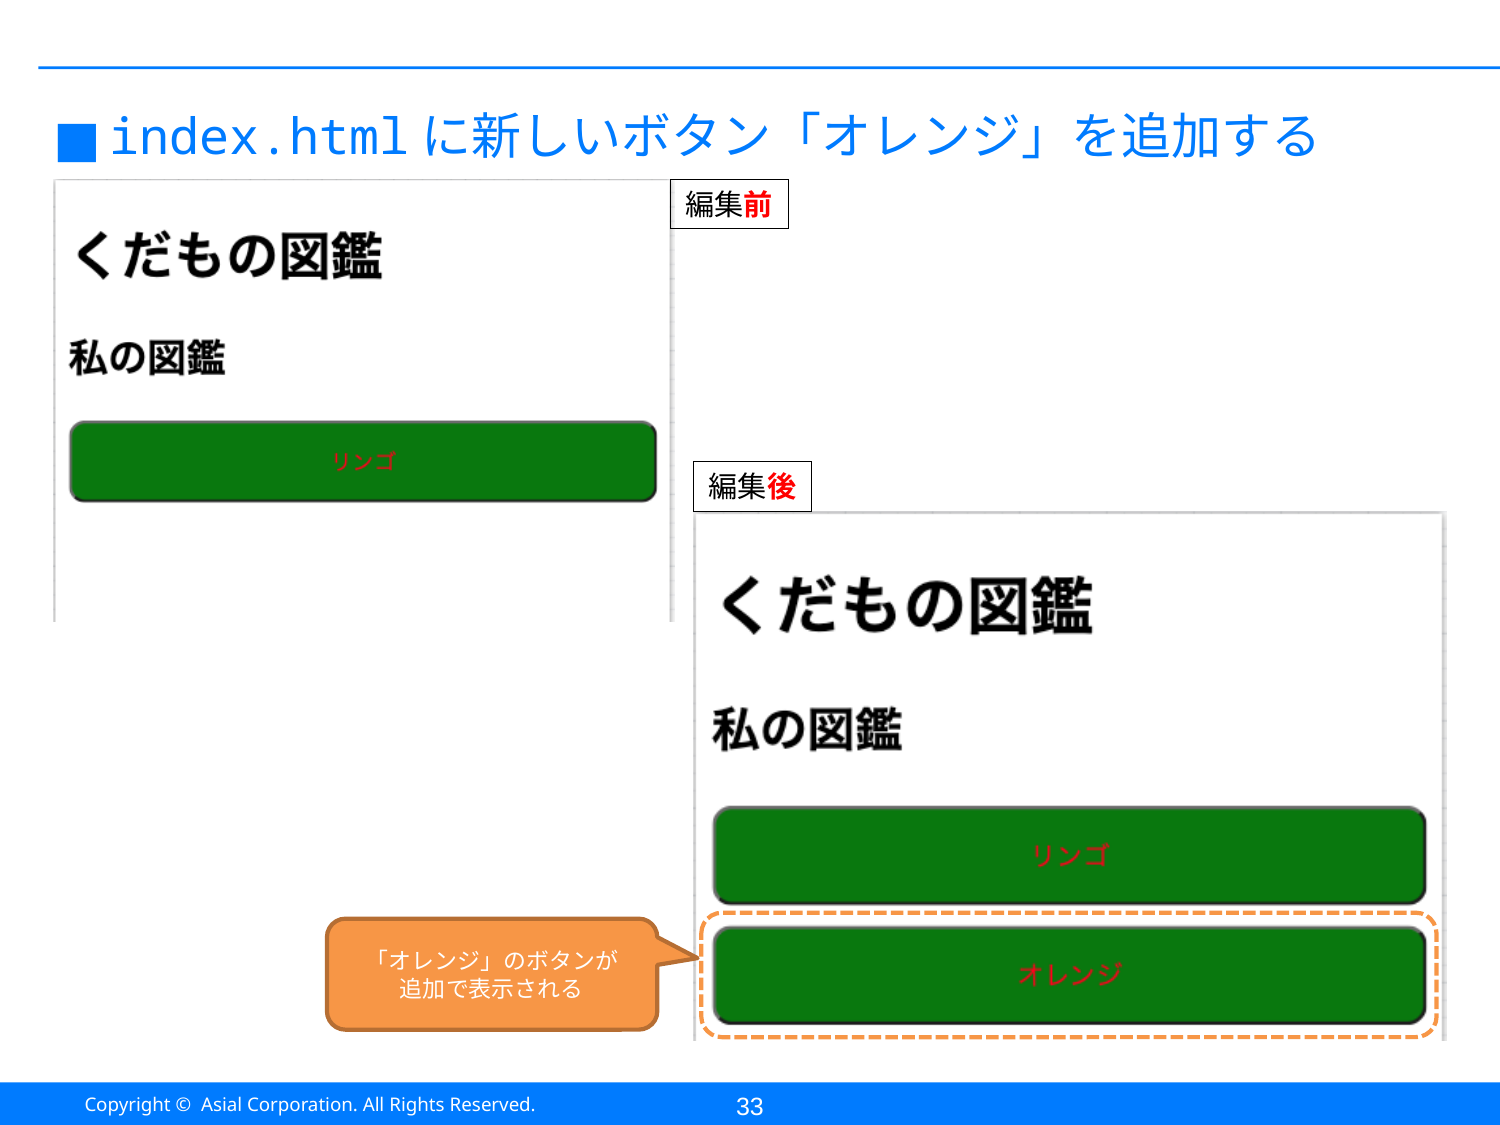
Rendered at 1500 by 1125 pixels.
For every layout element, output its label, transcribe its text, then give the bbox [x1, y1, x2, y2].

text_box 編集後 [693, 461, 812, 511]
slide_number 33 [581, 1075, 919, 1125]
picture [53, 179, 675, 622]
text_box 「オレンジ」のボタンが 追加で表示される [324, 916, 688, 1032]
list index.htmlに新しいボタン「オレンジ」を追加する [38, 84, 1459, 988]
text_box 編集前 [675, 179, 789, 229]
picture [693, 511, 1447, 1041]
